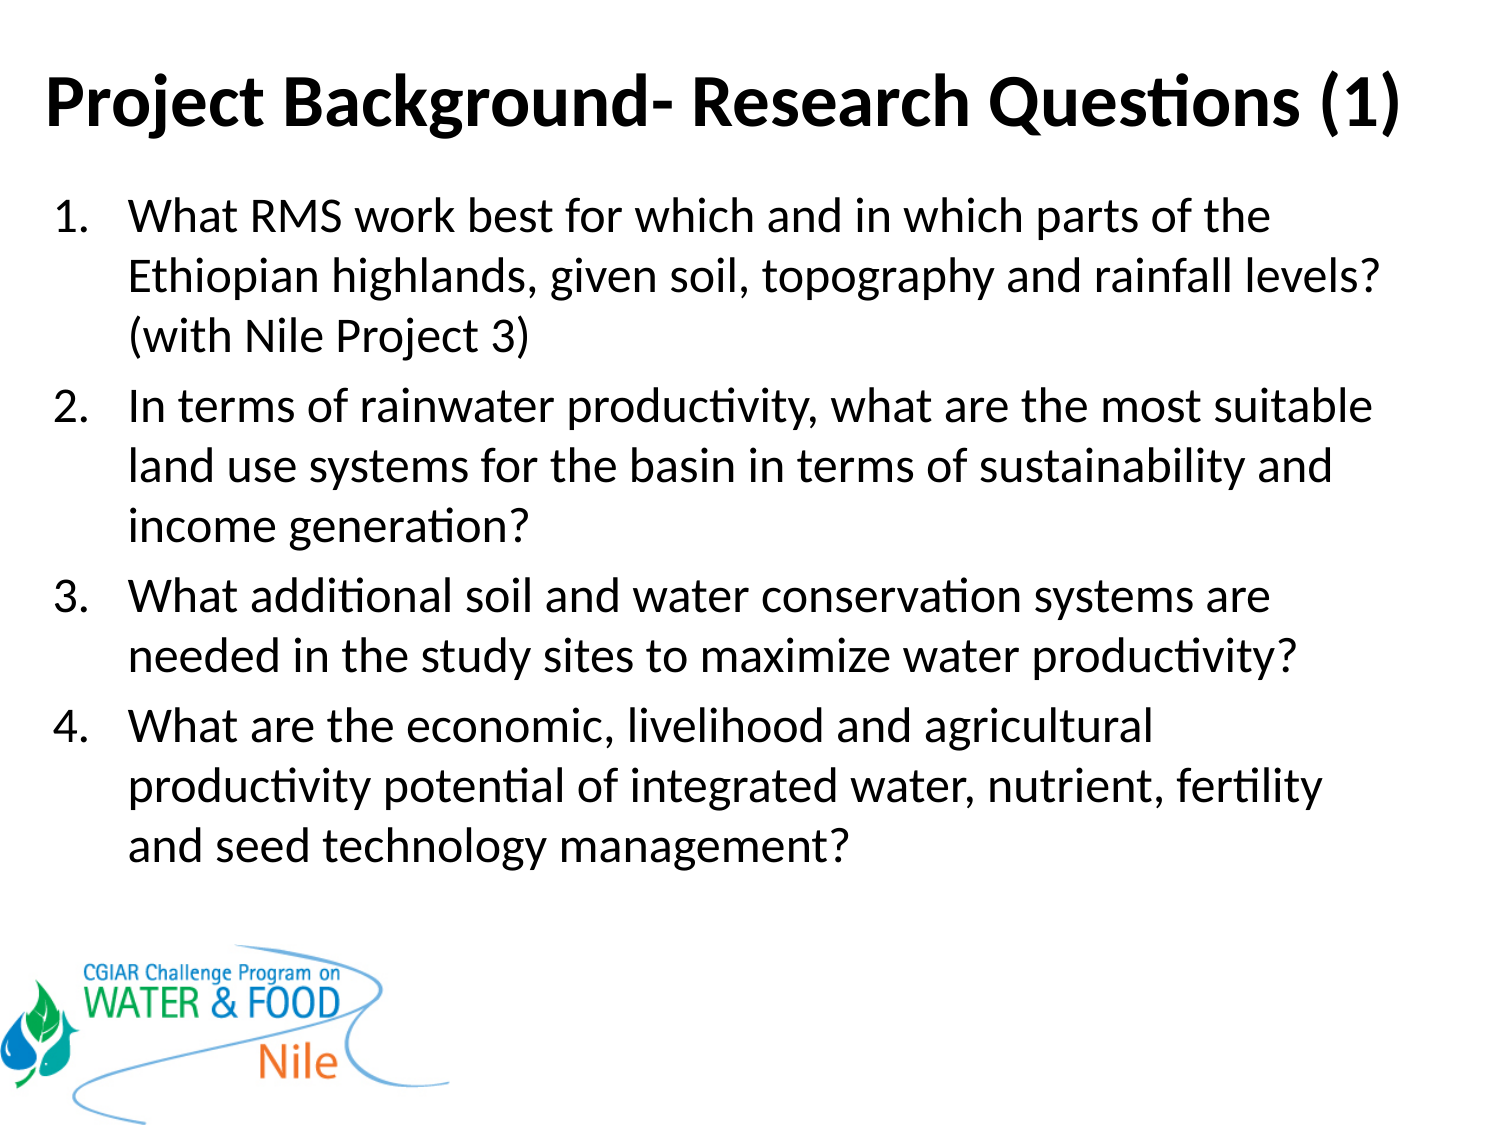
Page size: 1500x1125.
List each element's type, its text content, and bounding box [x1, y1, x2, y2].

title Project Background- Research Questions (1) [24, 24, 1426, 168]
list What RMS work best for which and in which parts of the Ethiopian highlands, given soil, topography and rainfall levels? (with Nile Project 3) In terms of rainwater productivity, what are the most suitable land use systems for the basin in terms of sustainability and income generation? What additional soil and water conservation systems are needed in the study sites to maximize water productivity? What are the economic, livelihood and agricultural productivity potential of integrated water, nutrient, fertility and seed technology management? [37, 174, 1426, 951]
picture [0, 944, 450, 1125]
